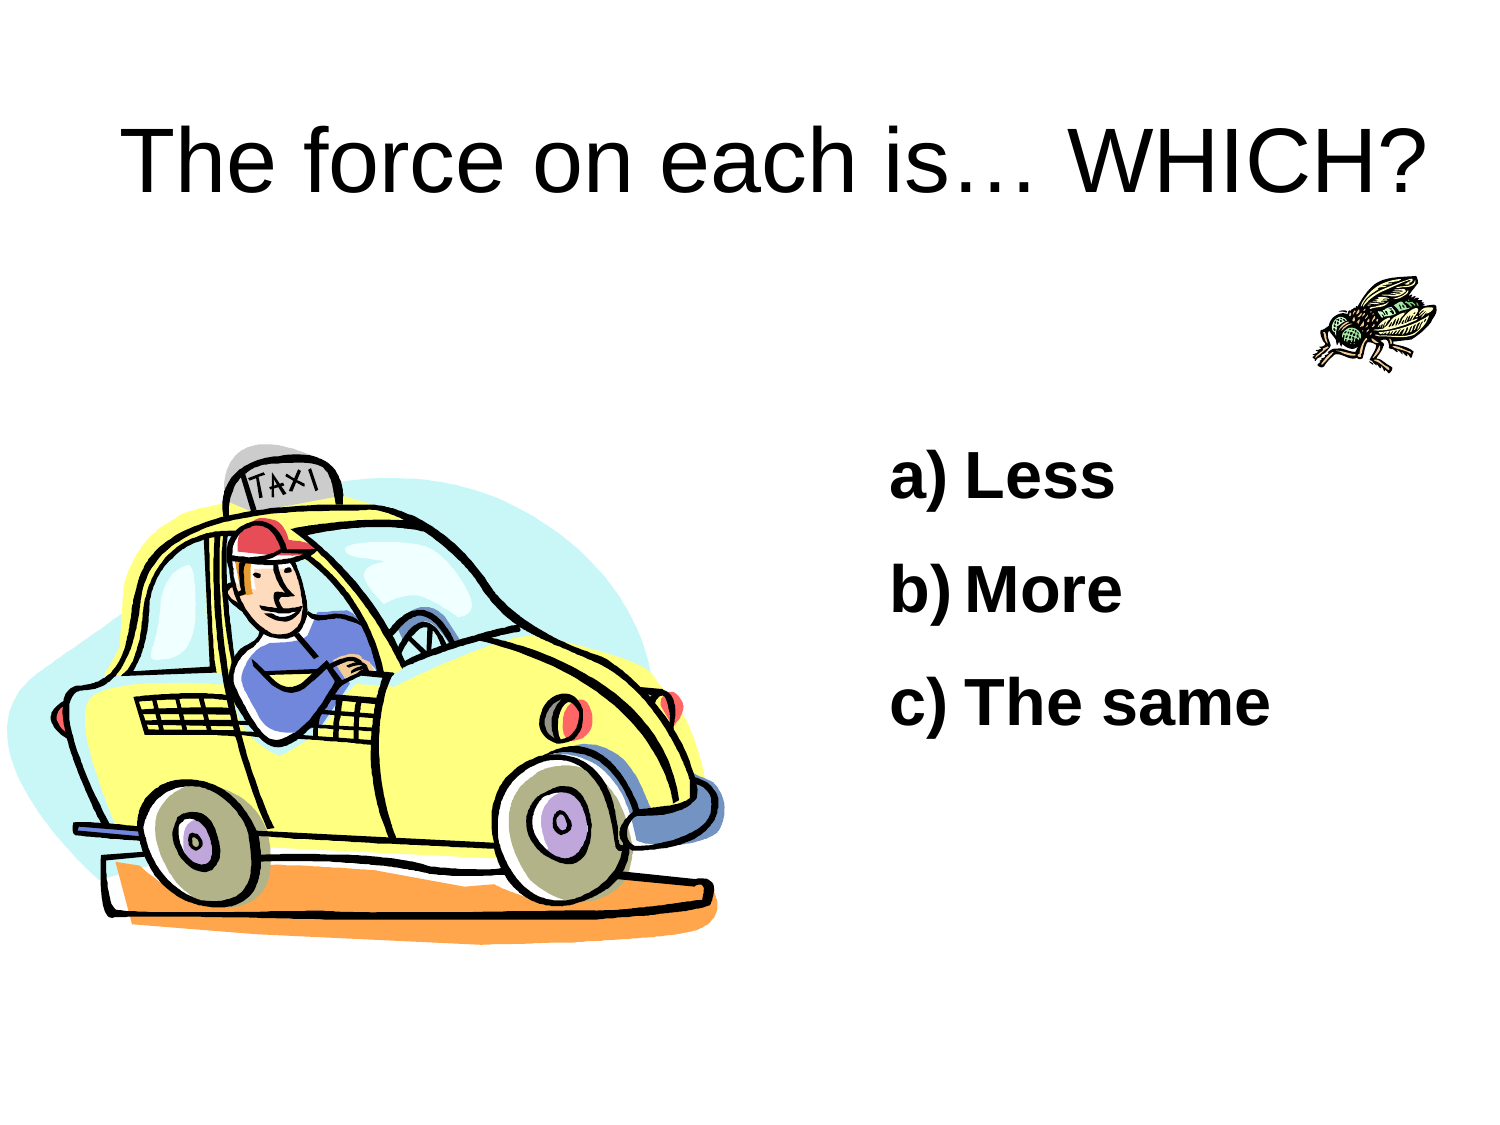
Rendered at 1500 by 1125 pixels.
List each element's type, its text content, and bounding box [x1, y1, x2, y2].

text_box The force on each is… WHICH? [99, 62, 1450, 250]
text_box Less More The same [875, 424, 1425, 747]
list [1312, 274, 1438, 375]
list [0, 437, 732, 952]
